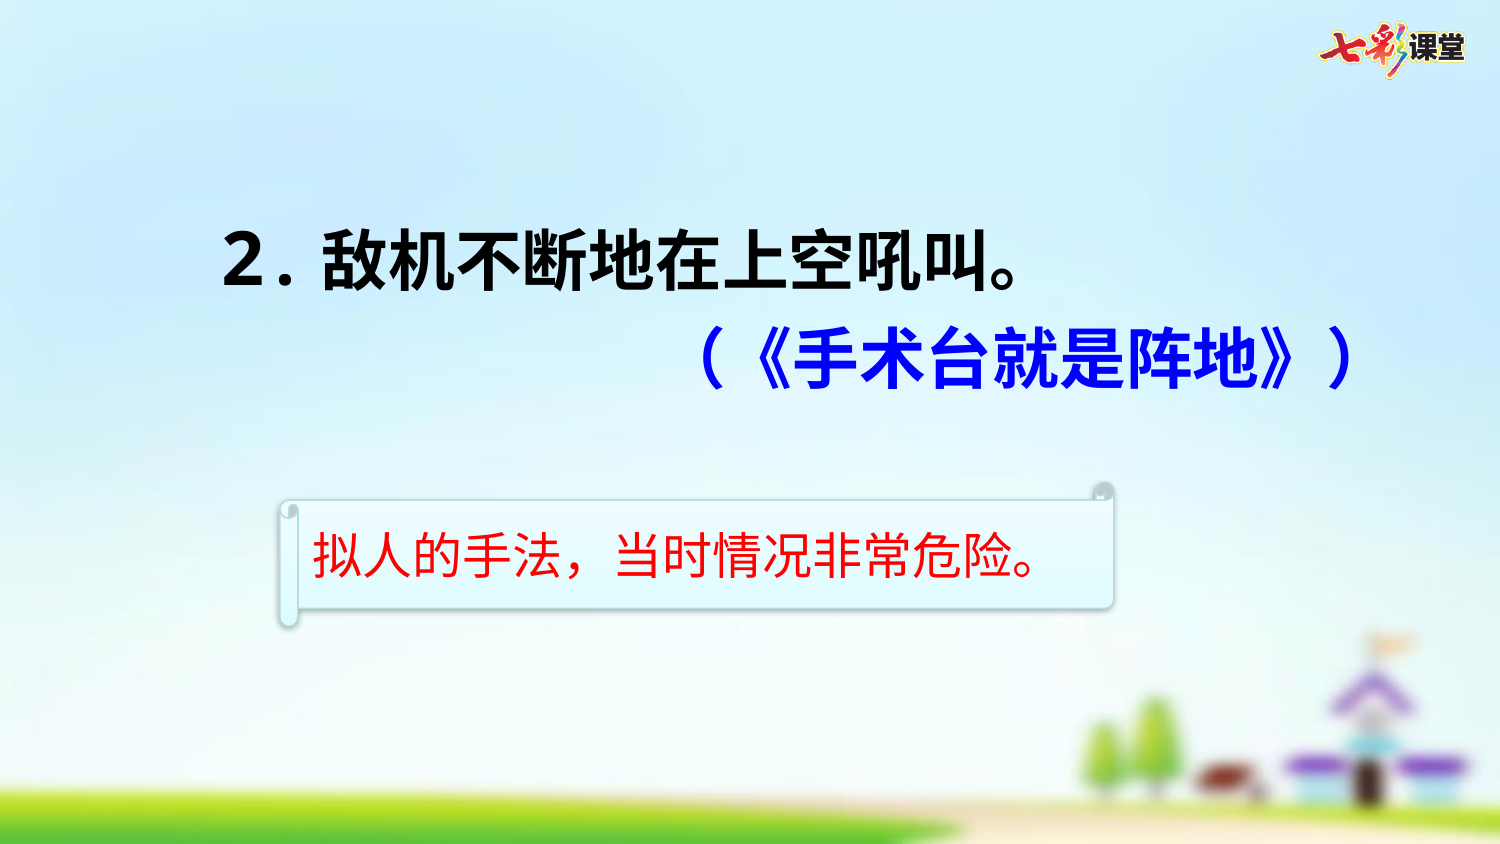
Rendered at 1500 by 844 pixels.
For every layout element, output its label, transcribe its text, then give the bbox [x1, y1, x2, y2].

picture [0, 0, 1500, 844]
text_box 拟人的手法，当时情况非常危险。 [279, 481, 1115, 628]
text_box 2.敌机不断地在上空吼叫。 （《手术台就是阵地》） [70, 185, 1424, 405]
